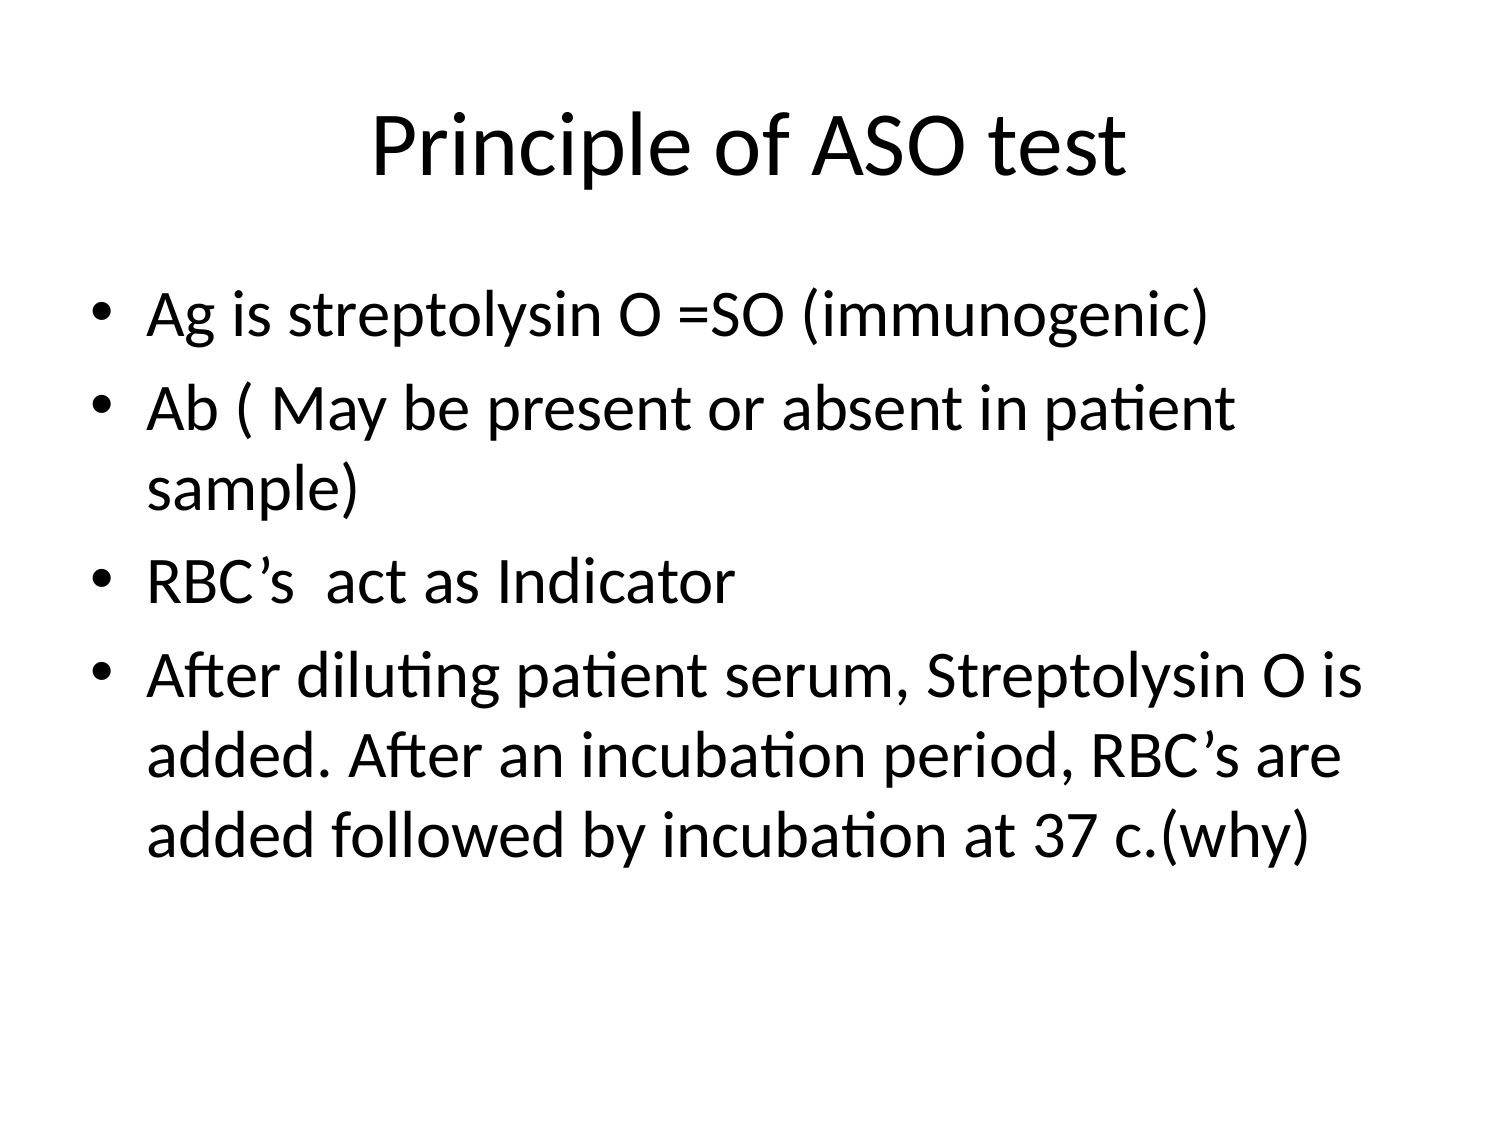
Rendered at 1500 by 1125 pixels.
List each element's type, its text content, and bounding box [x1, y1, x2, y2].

title Principle of ASO test [75, 45, 1425, 233]
list Ag is streptolysin O =SO (immunogenic) Ab ( May be present or absent in patient sample) RBC’s act as Indicator After diluting patient serum, Streptolysin O is added. After an incubation period, RBC’s are added followed by incubation at 37 c.(why) [75, 262, 1425, 1005]
